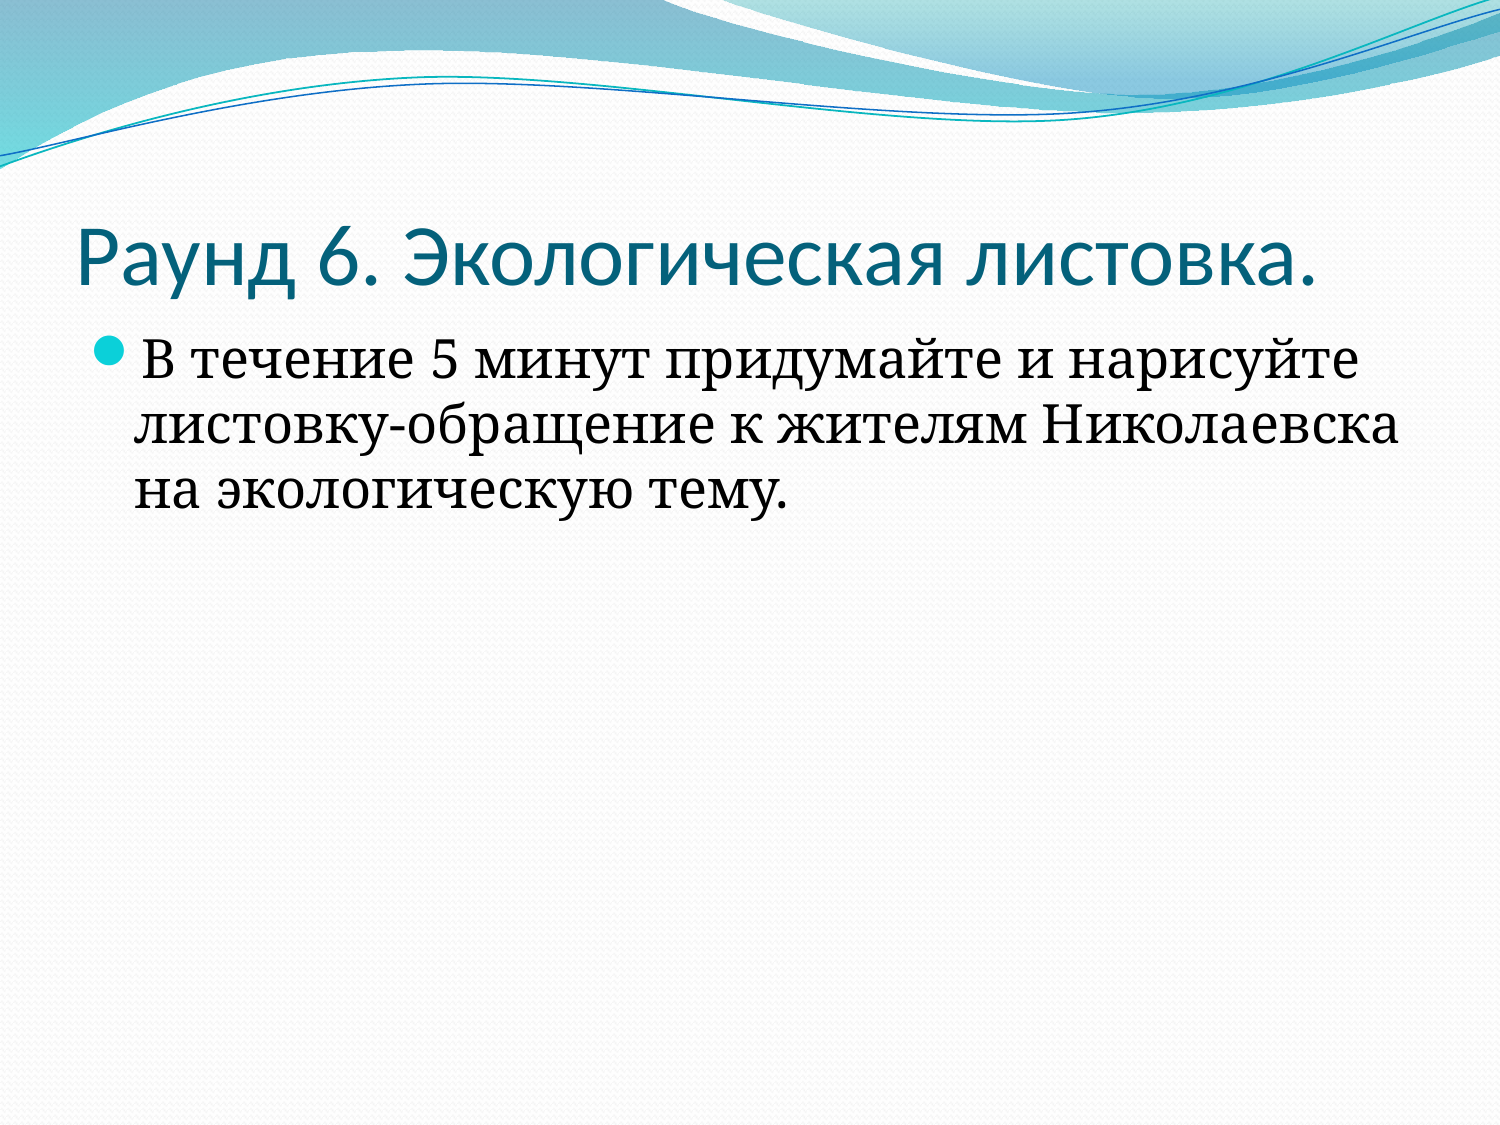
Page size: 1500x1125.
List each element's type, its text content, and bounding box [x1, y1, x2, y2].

title Раунд 6. Экологическая листовка. [75, 115, 1425, 303]
list В течение 5 минут придумайте и нарисуйте листовку-обращение к жителям Николаевска на экологическую тему. [75, 317, 1425, 1038]
